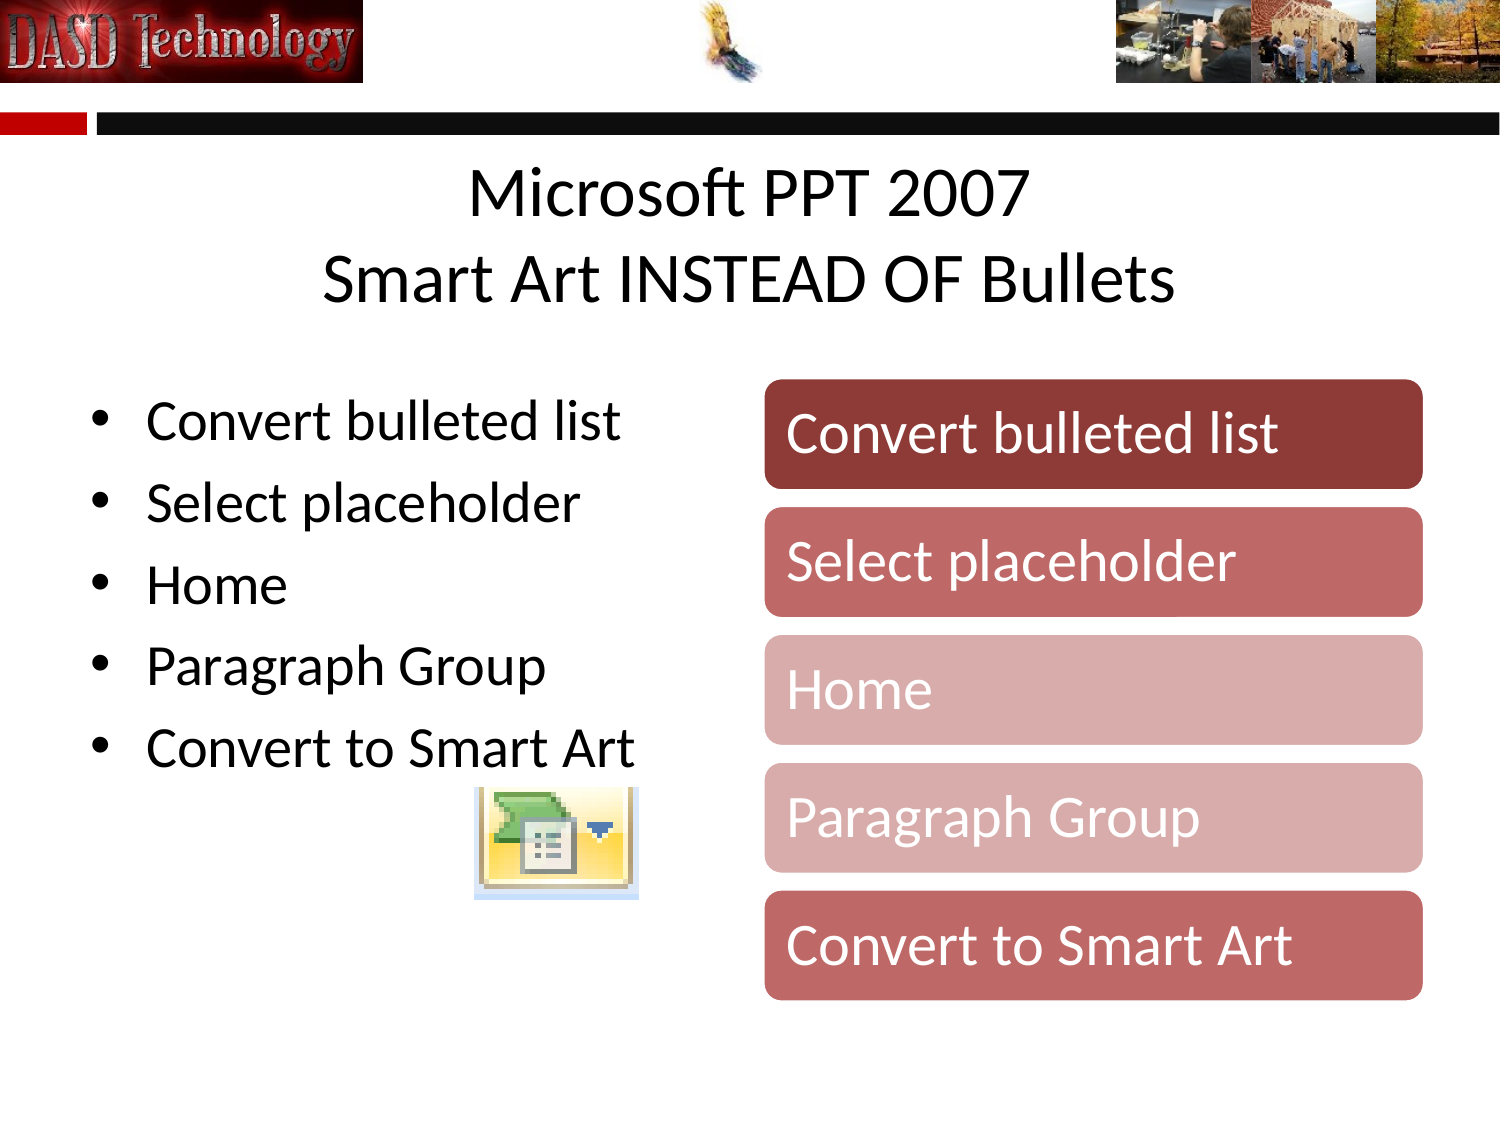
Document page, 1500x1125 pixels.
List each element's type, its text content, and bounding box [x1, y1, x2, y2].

picture [474, 787, 639, 901]
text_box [1116, 0, 1500, 83]
picture [699, 0, 764, 83]
picture [0, 0, 363, 84]
list Convert bulleted list Select placeholder Home Paragraph Group Convert to Smart Art [75, 375, 738, 1005]
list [762, 374, 1426, 1006]
text_box [95, 110, 1500, 137]
text_box [0, 110, 89, 137]
title Microsoft PPT 2007 Smart Art INSTEAD OF Bullets [75, 137, 1425, 325]
